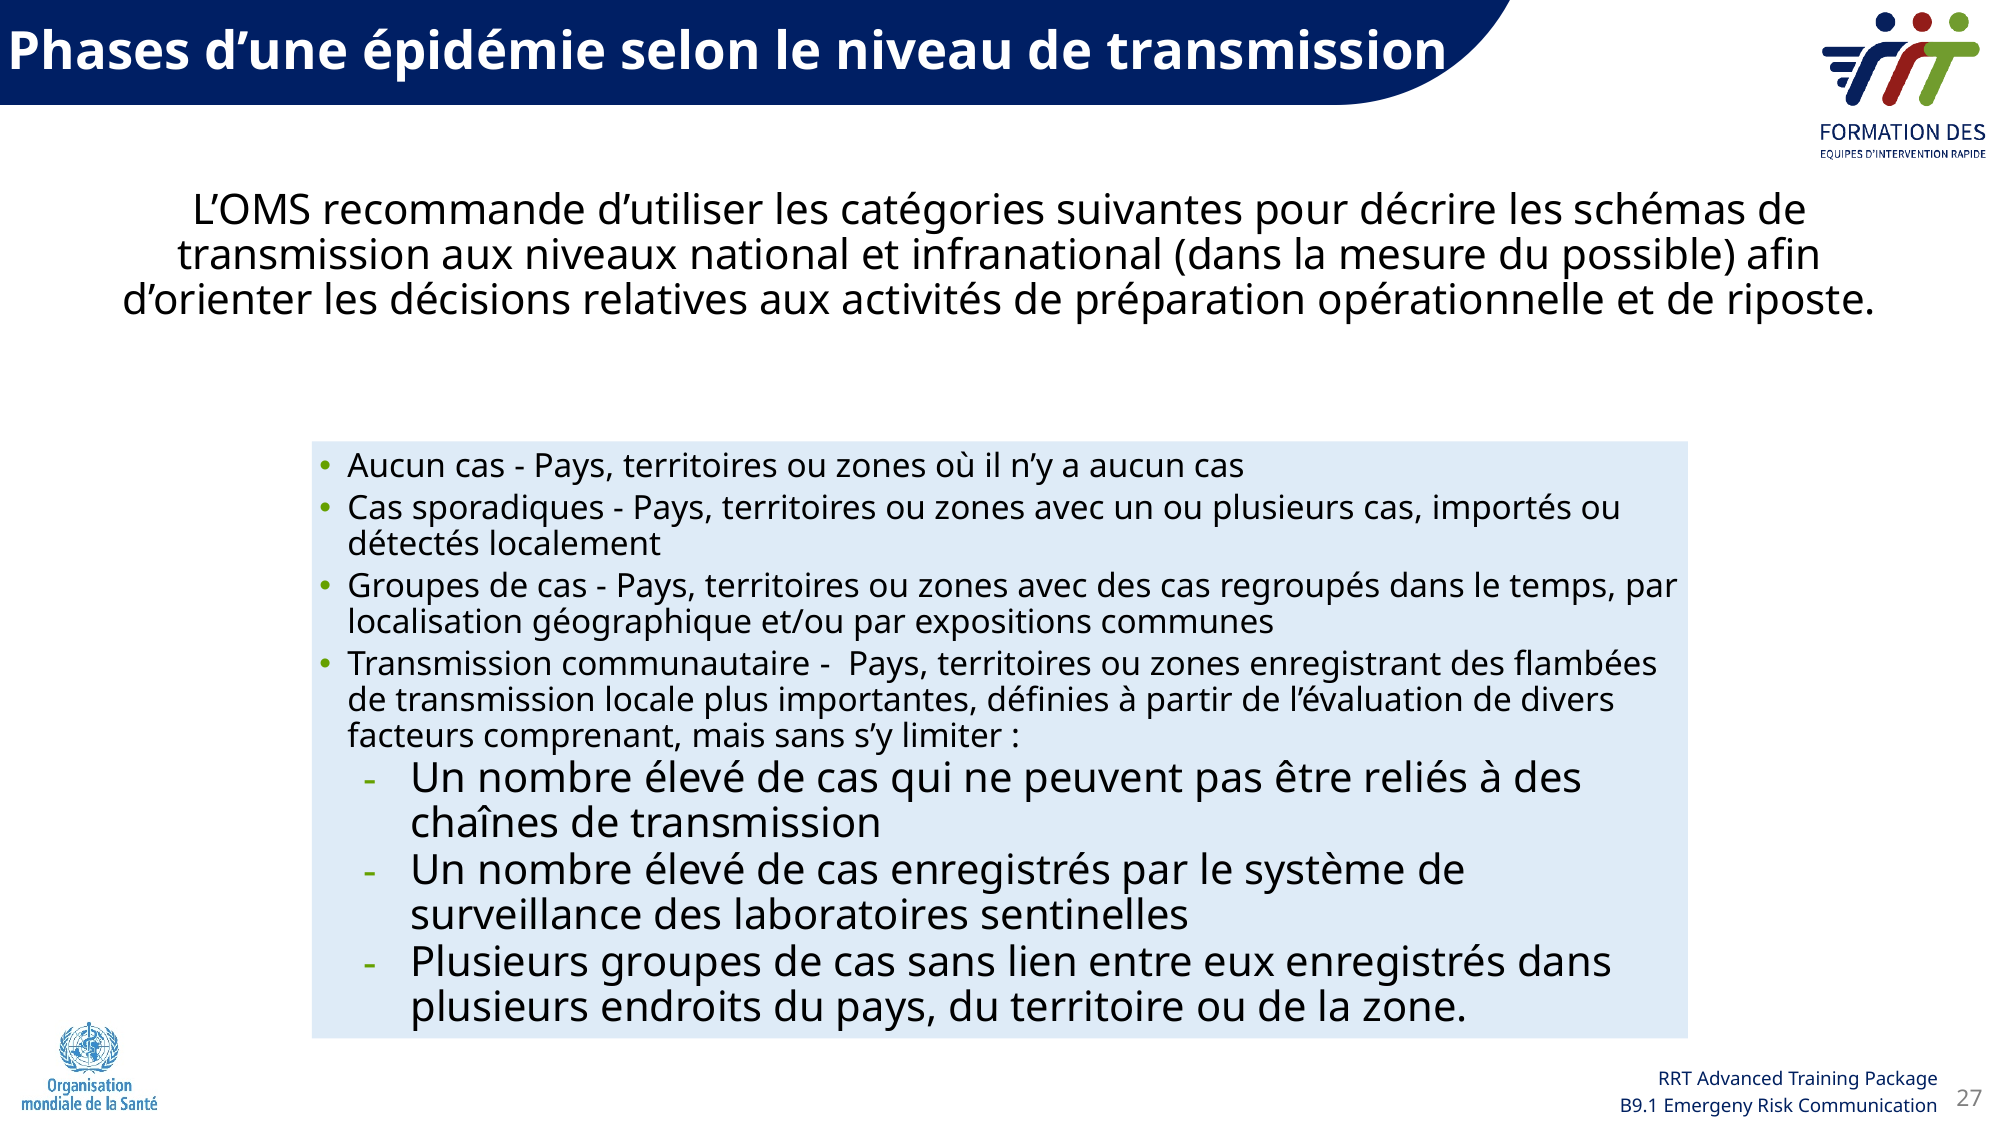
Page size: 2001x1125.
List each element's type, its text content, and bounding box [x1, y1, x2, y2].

picture [20, 1020, 158, 1111]
picture [1820, 11, 1986, 160]
text_box Phases d’une épidémie selon le niveau de transmission [0, 0, 1535, 106]
text_box Aucun cas - Pays, territoires ou zones ‎où il n’y a aucun cas Cas sporadiques - Pays, territoires ou zones avec un ou plusieurs cas, importés ou détectés localement Groupes de cas - Pays, territoires ou zones avec des cas regroupés dans le temps, par localisation géographique et/ou par expositions communes Transmission communautaire - Pays, territoires ou zones enregistrant des flambées de transmission locale plus importantes, définies à partir de l’évaluation de divers facteurs comprenant, mais sans s’y limiter : Un nombre élevé de cas qui ne peuvent pas être reliés à des chaînes de transmission Un nombre élevé de cas enregistrés par le système de surveillance des laboratoires sentinelles Plusieurs groupes de cas sans lien entre eux enregistrés dans plusieurs endroits du pays, du territoire ou de la zone. [311, 441, 1688, 1039]
list L’OMS recommande d’utiliser les catégories suivantes pour décrire les schémas de transmission aux niveaux national et infranational (dans la mesure du possible) afin d’orienter les décisions relatives aux activités de préparation opérationnelle et de riposte. [109, 180, 1891, 368]
